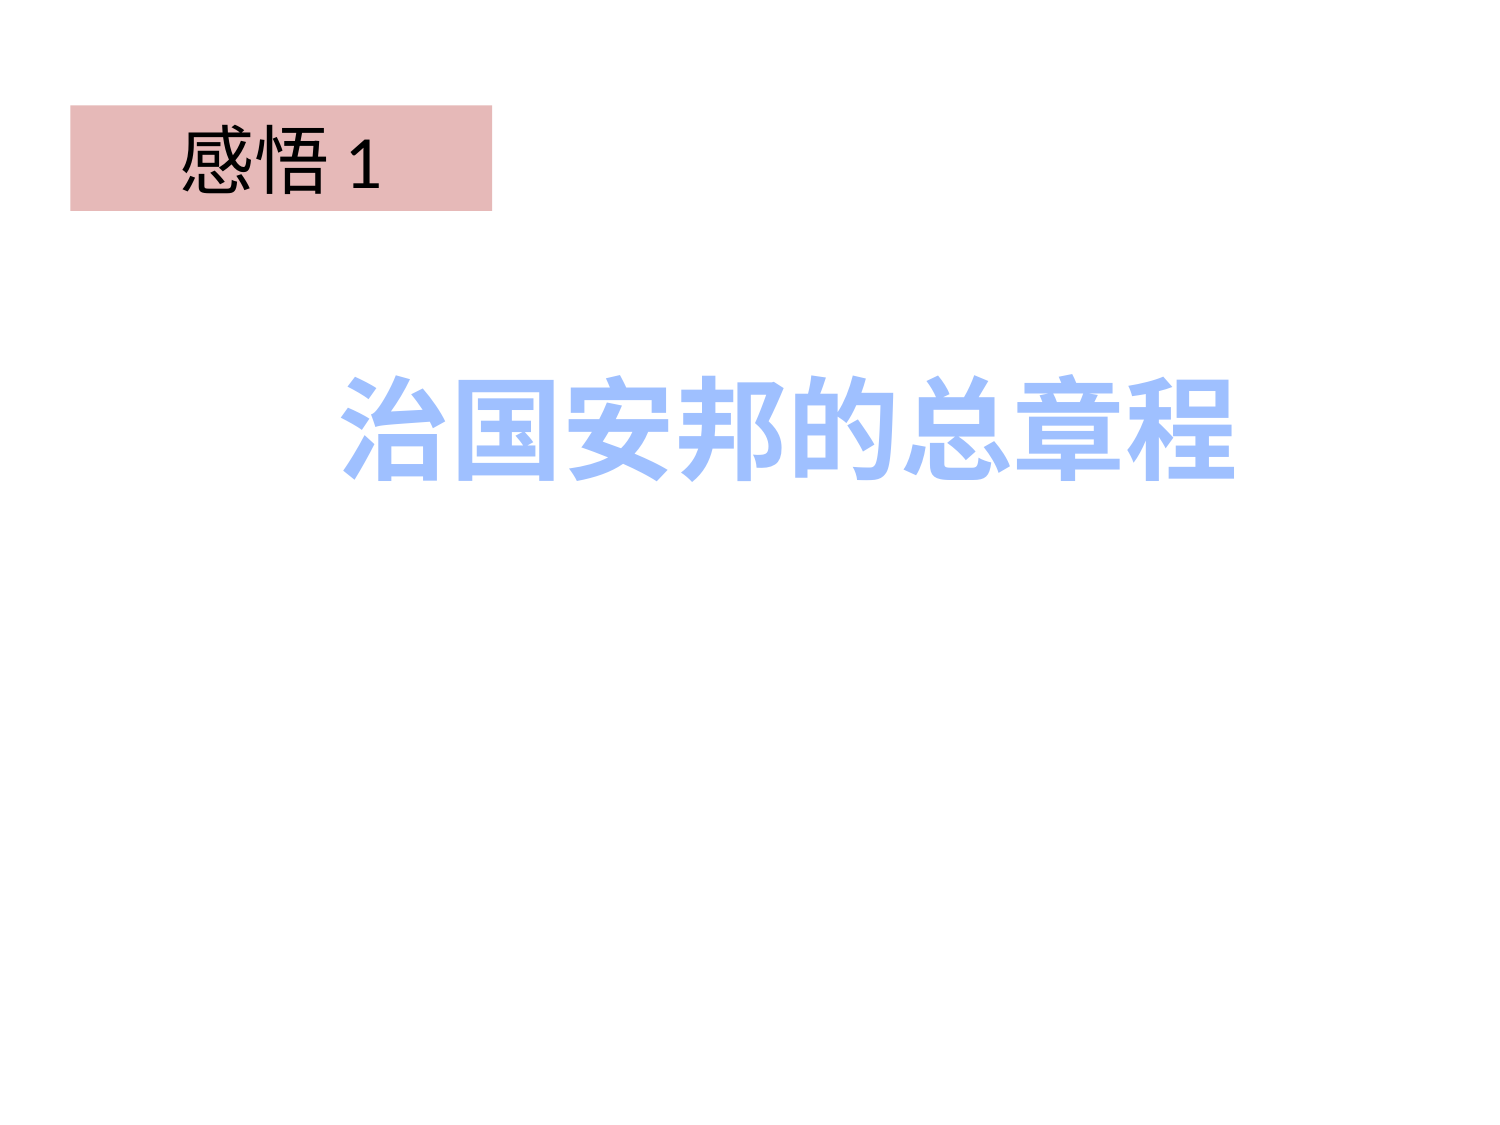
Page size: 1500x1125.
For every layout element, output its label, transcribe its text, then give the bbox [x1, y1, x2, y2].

title 感悟1 [70, 105, 493, 211]
text_box 治国安邦的总章程 [322, 351, 1254, 637]
